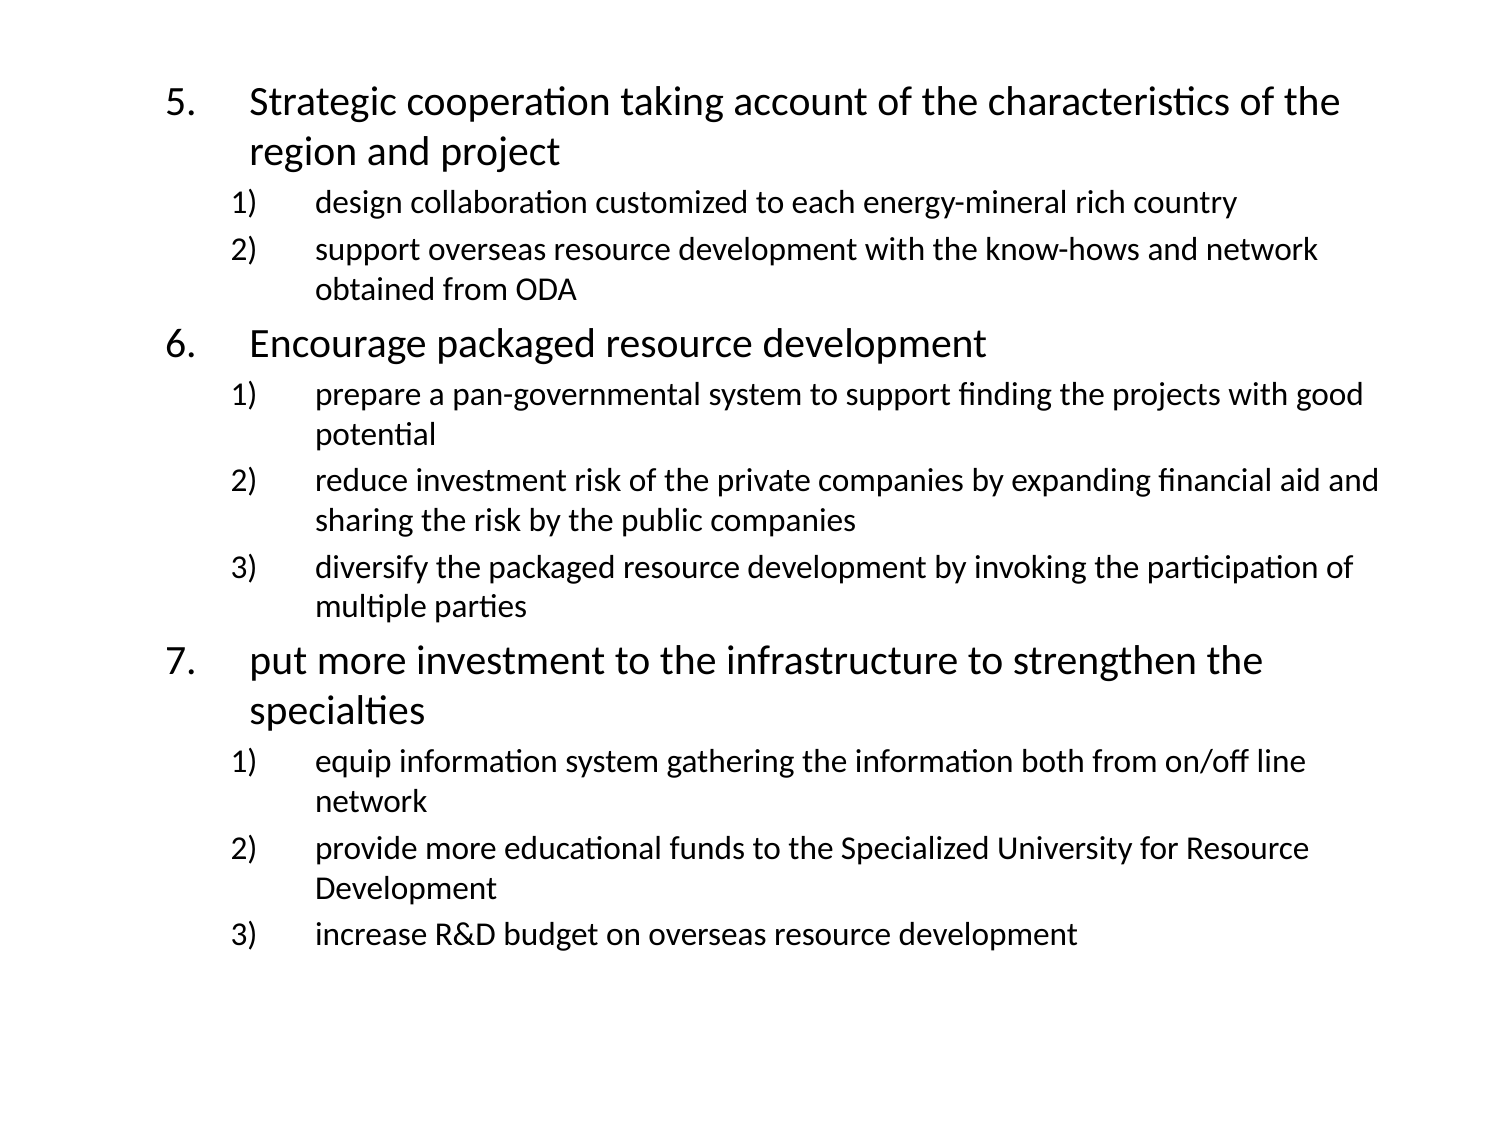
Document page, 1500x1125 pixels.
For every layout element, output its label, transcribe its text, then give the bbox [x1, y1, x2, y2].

list Strategic cooperation taking account of the characteristics of the region and project design collaboration customized to each energy-mineral rich country support overseas resource development with the know-hows and network obtained from ODA Encourage packaged resource development prepare a pan-governmental system to support finding the projects with good potential reduce investment risk of the private companies by expanding financial aid and sharing the risk by the public companies diversify the packaged resource development by invoking the participation of multiple parties put more investment to the infrastructure to strengthen the specialties equip information system gathering the information both from on/off line network provide more educational funds to the Specialized University for Resource Development increase R&D budget on overseas resource development [75, 66, 1425, 1059]
